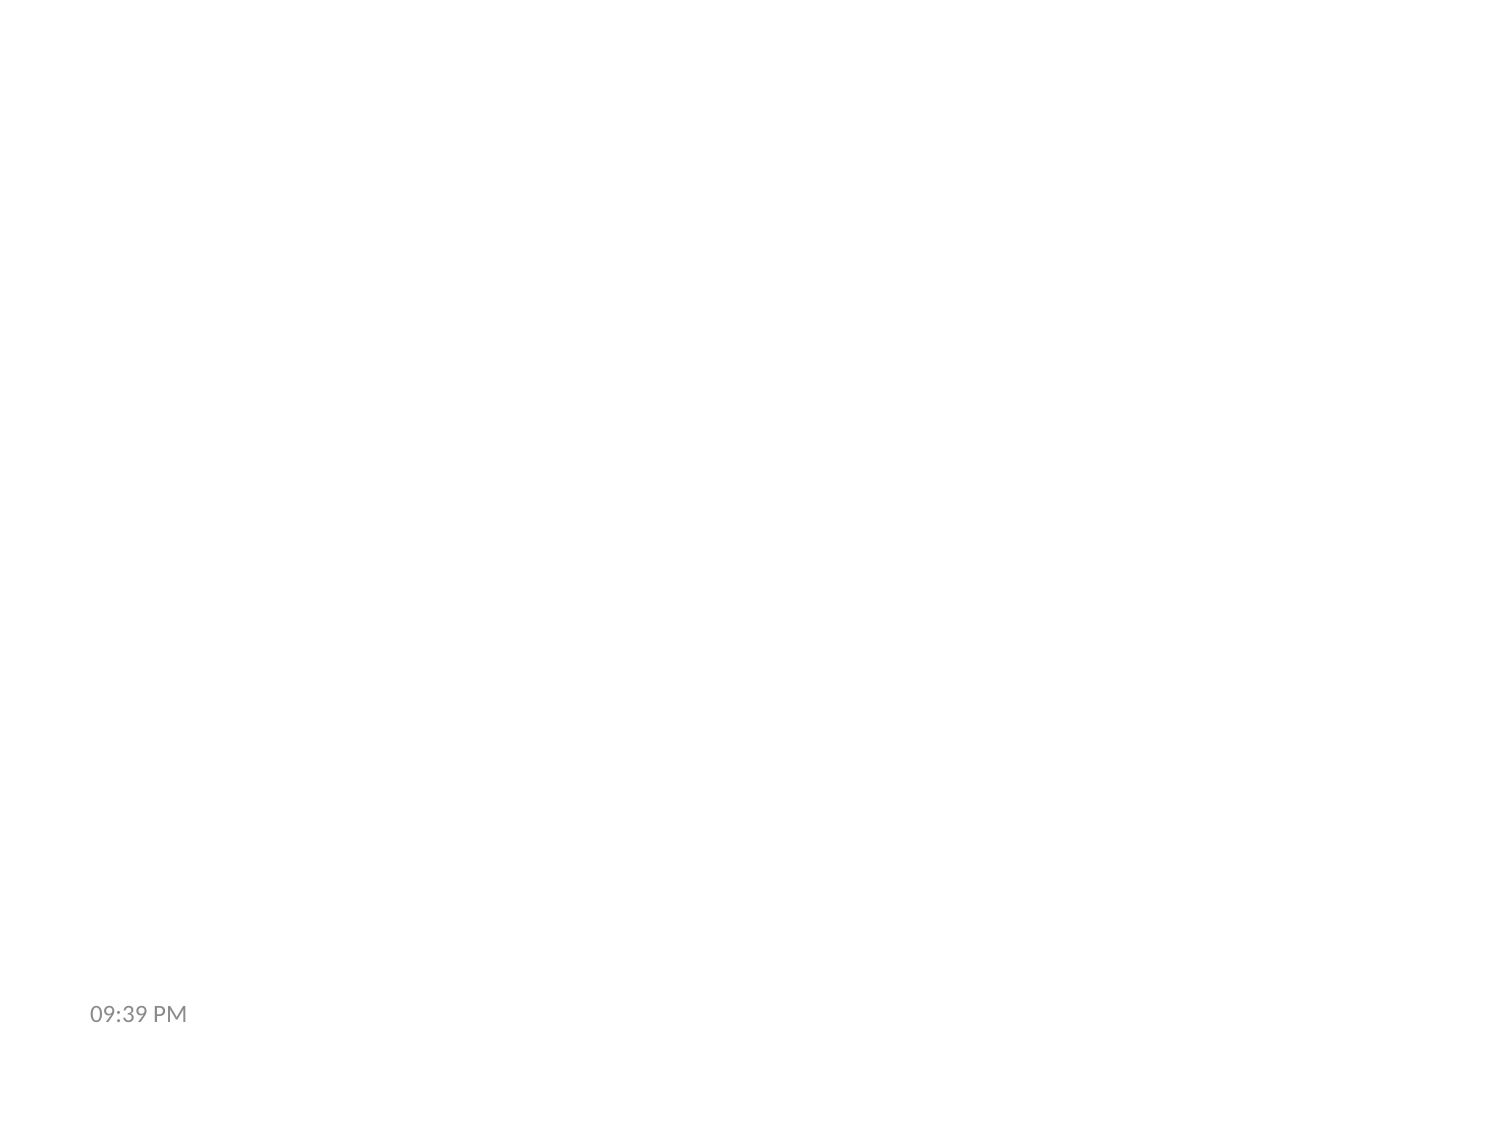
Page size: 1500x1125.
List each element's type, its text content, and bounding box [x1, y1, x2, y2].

text_box 3:35 PM [75, 982, 425, 1043]
